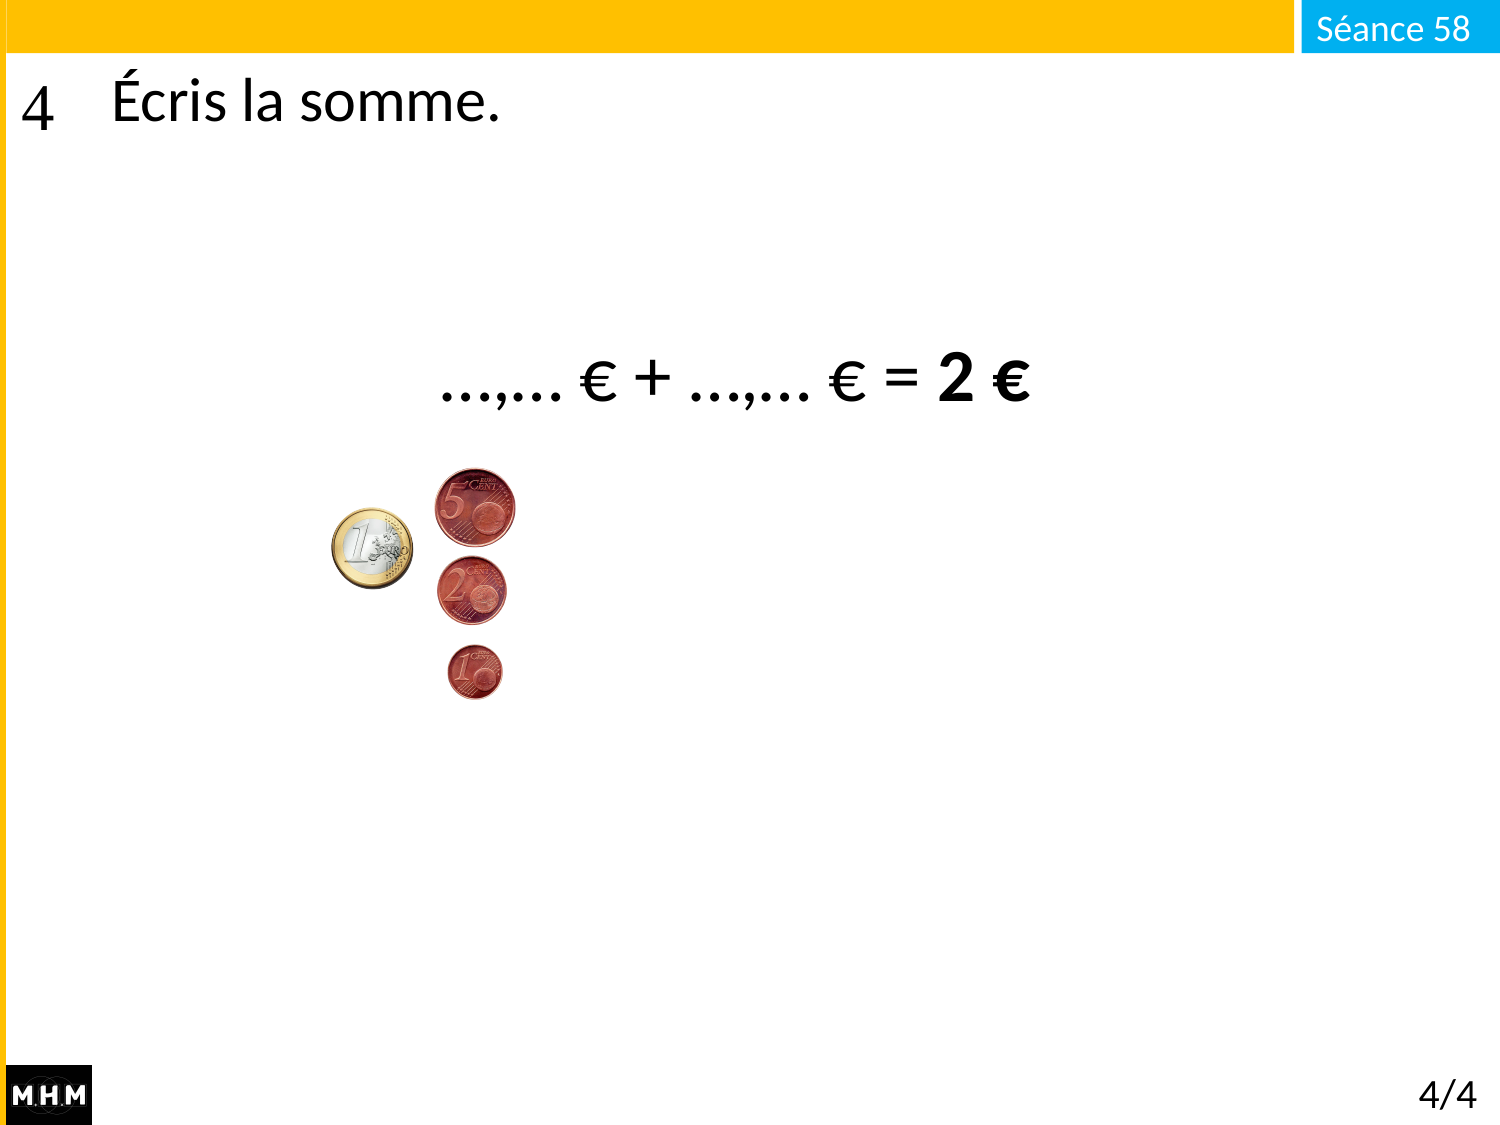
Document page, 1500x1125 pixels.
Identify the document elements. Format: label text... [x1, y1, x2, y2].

picture [331, 507, 414, 590]
title Écris la somme. [96, 60, 1391, 143]
text_box …,… € + …,… € = 2 € [302, 274, 1170, 424]
picture [445, 642, 505, 702]
text_box 4/4 [1370, 1064, 1500, 1125]
picture [436, 554, 508, 626]
picture [434, 466, 516, 549]
picture [6, 1065, 92, 1125]
